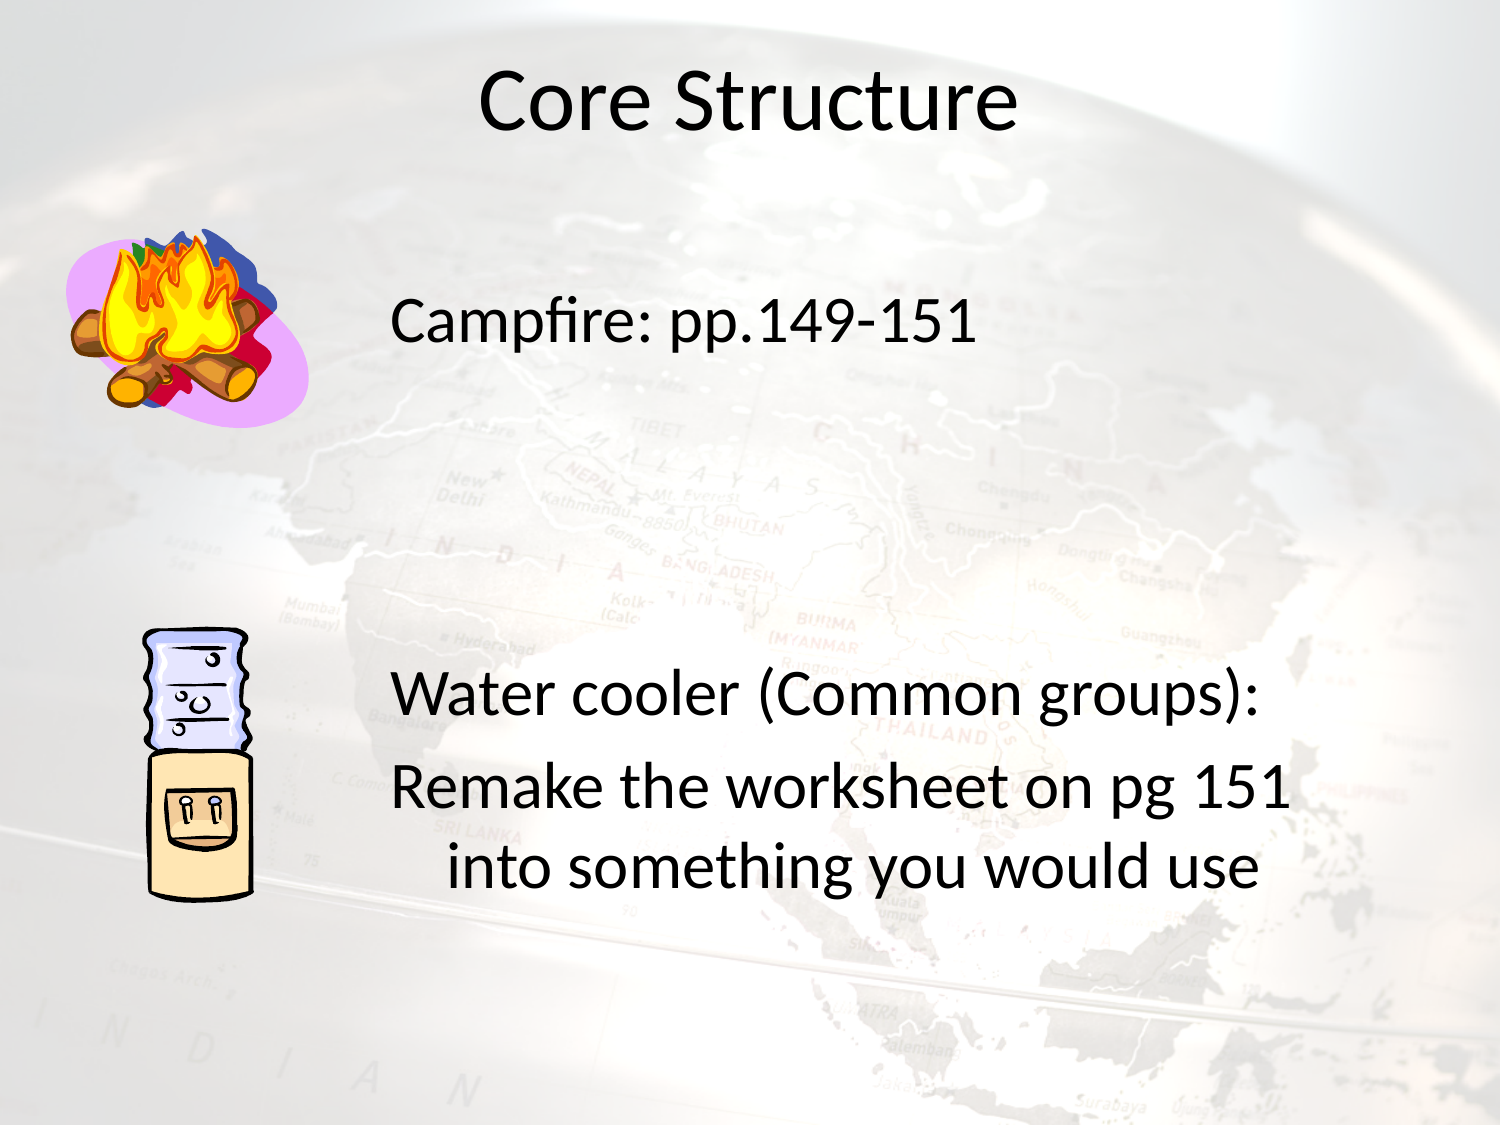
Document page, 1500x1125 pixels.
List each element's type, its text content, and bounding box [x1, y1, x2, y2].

list Campfire: pp.149-151 Water cooler (Common groups): Remake the worksheet on pg 151 into something you would use [375, 174, 1425, 1005]
picture [62, 224, 313, 432]
title Core Structure [75, 0, 1425, 188]
picture [137, 624, 259, 909]
